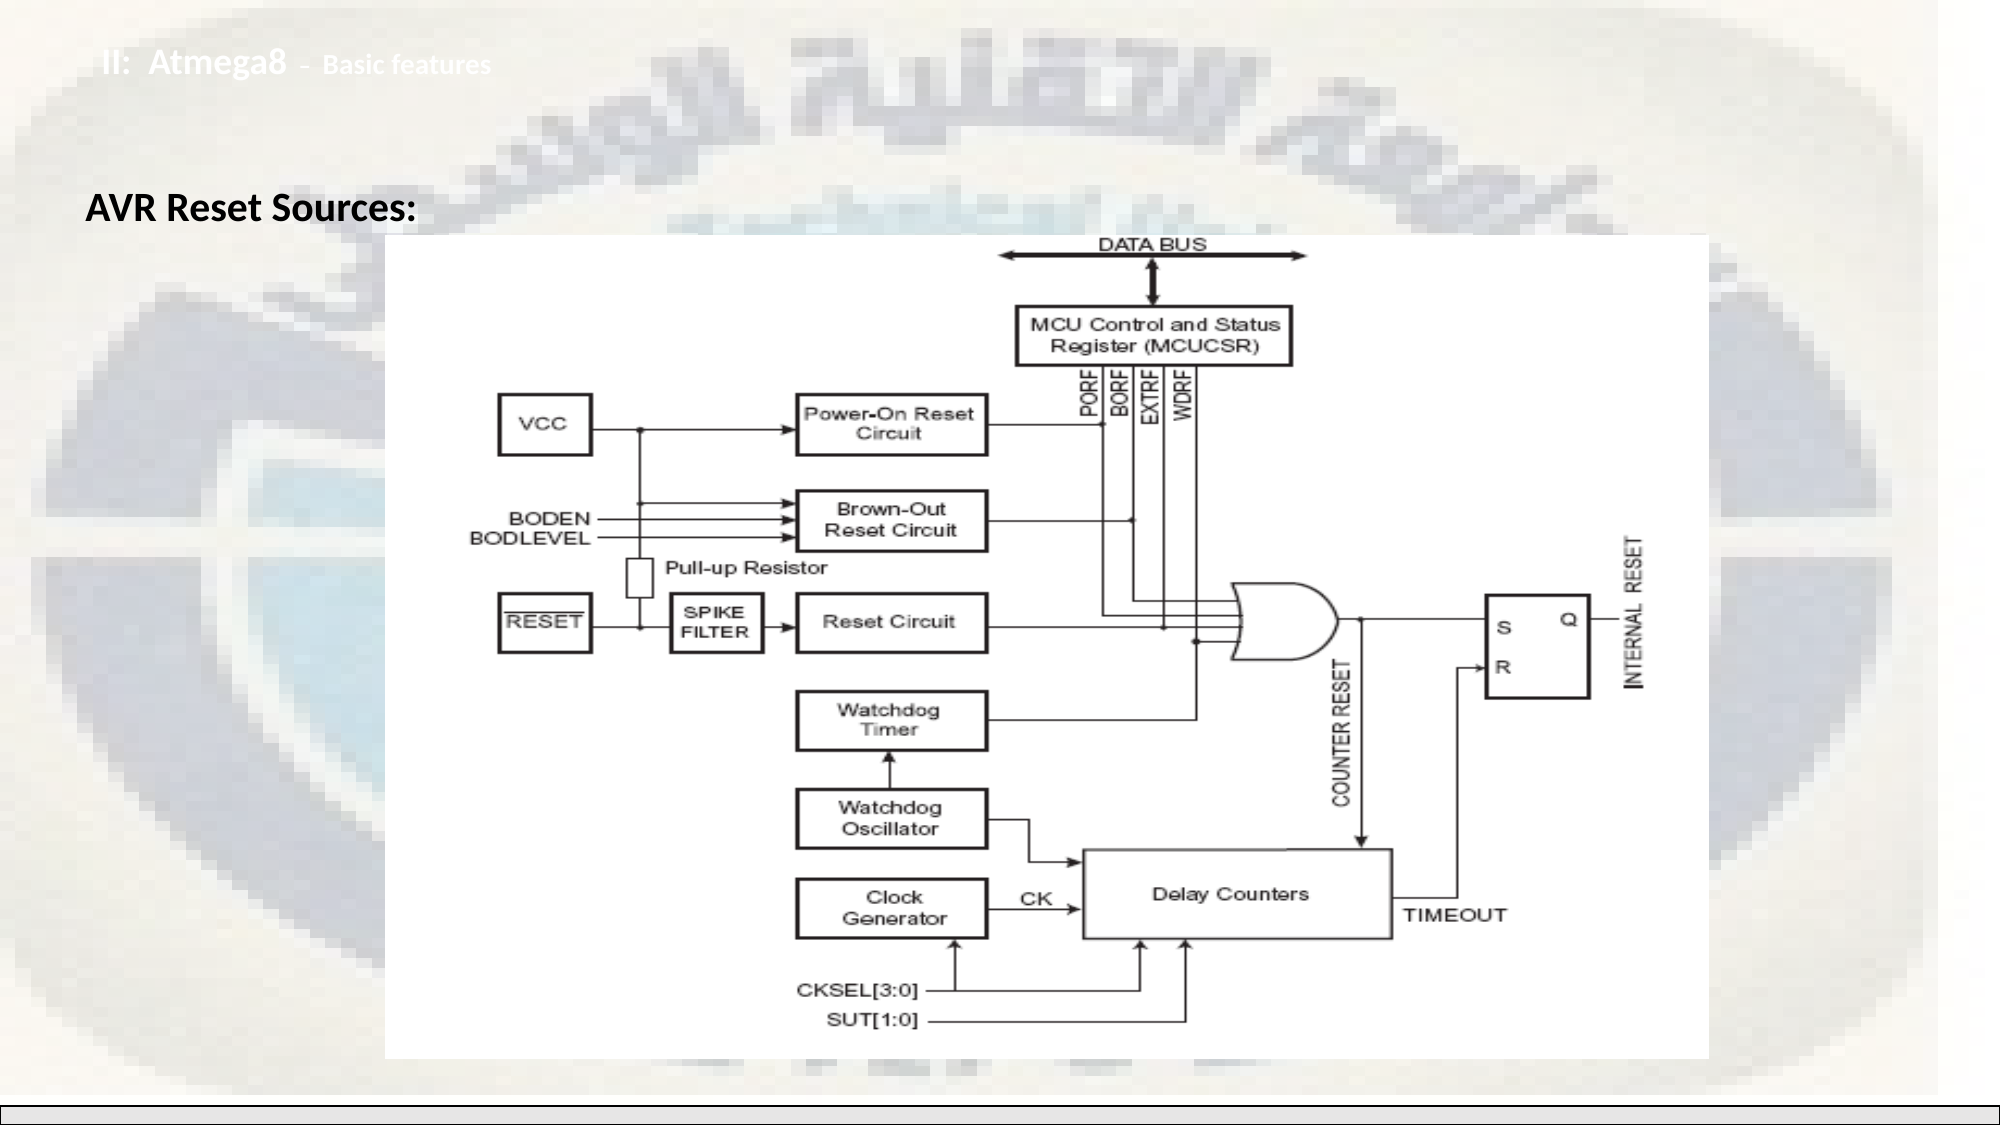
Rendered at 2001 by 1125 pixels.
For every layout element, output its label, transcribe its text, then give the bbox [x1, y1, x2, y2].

text_box AVR Reset Sources: [70, 172, 1930, 283]
text_box [0, 1105, 2000, 1125]
text_box Label Operator Operand[s] ;Comment INIT: mov ax, bx ; Copy contents of bx into ax Label - INIT: Operator - mov Operands - ax and bx Comment - alphanumeric string between ; and \n Not case sensitive Unlike other assemblers, destination operand is first mov is the mnemonic that the assembler translates into an opcode [0, 0, 2000, 1105]
text_box II: Atmega8 – Basic features [86, 29, 1457, 90]
picture [385, 235, 1709, 1059]
